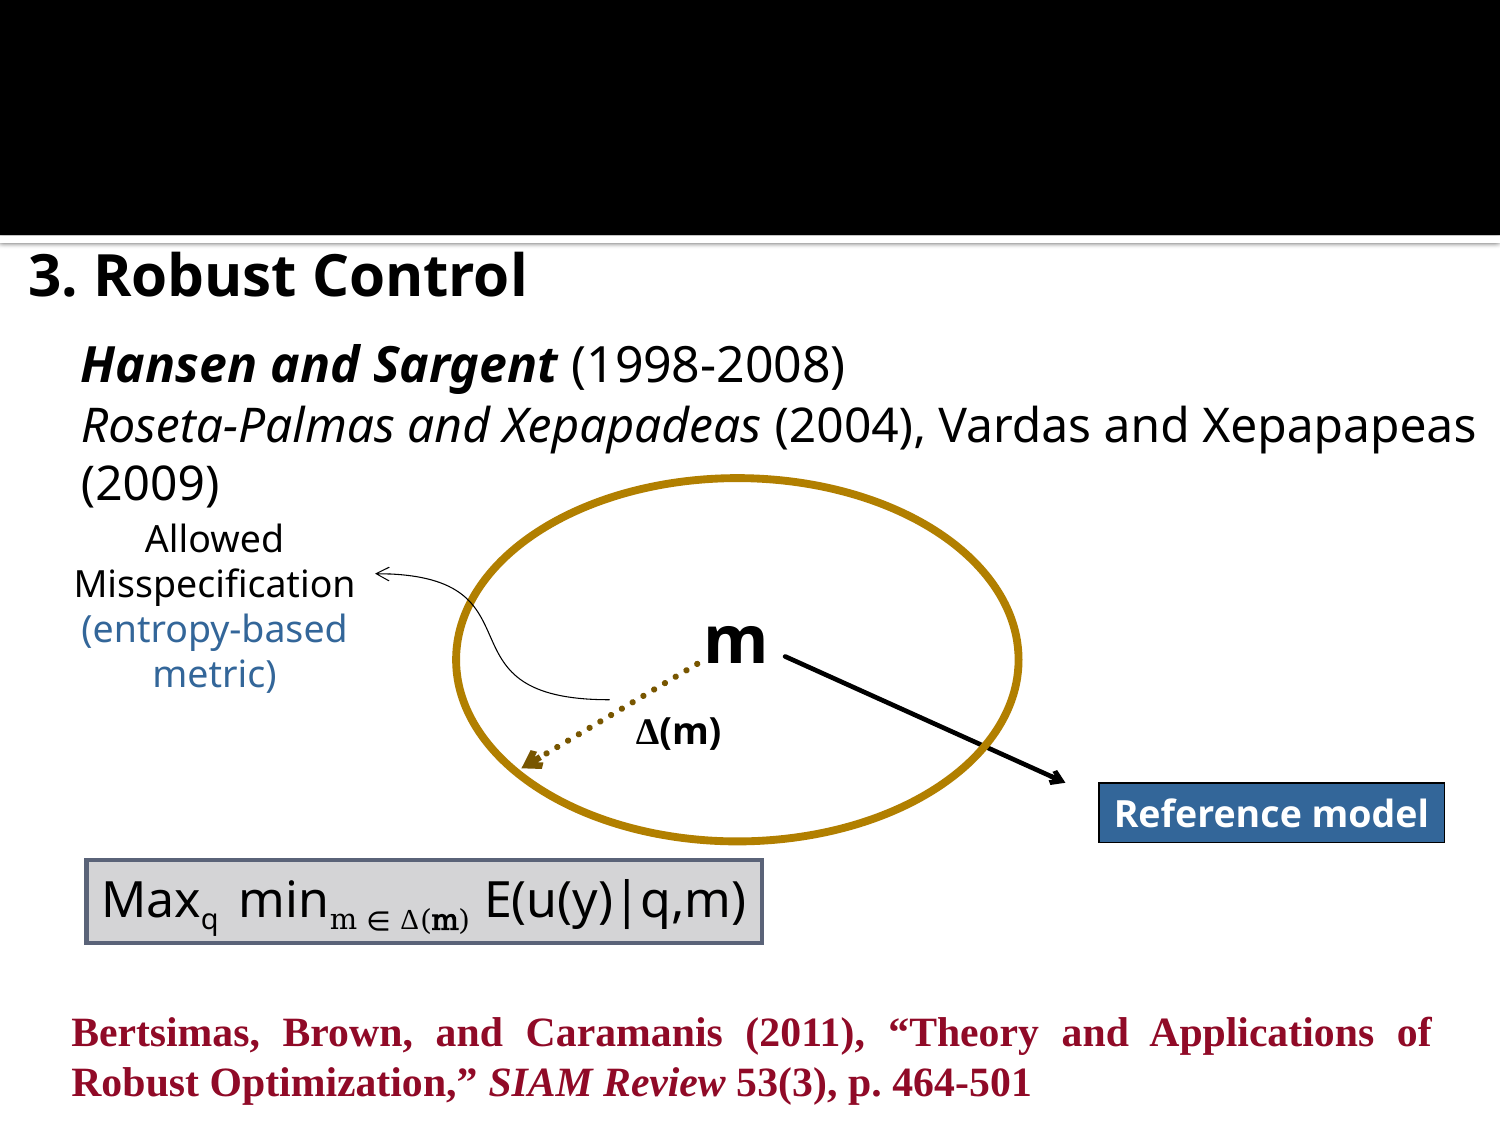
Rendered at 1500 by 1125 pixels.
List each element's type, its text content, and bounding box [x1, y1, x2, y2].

text_box Allowed Misspecification (entropy-based metric) [58, 507, 371, 703]
text_box [461, 474, 1023, 846]
text_box Bertsimas, Brown, and Caramanis (2011), “Theory and Applications of Robust Optimization,” SIAM Review 53(3), p. 464-501 [56, 997, 1447, 1113]
list 3. Robust Control Hansen and Sargent (1998-2008) Roseta-Palmas and Xepapadeas (2004), Vardas and Xepapapeas (2009) [0, 222, 1500, 1125]
text_box Reference model [1098, 782, 1445, 843]
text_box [521, 663, 698, 769]
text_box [375, 573, 610, 700]
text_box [785, 656, 1066, 783]
text_box Maxq minm ∊ Δ(m) E(u(y)|q,m) [86, 859, 762, 943]
text_box Δ(m) [701, 699, 774, 760]
